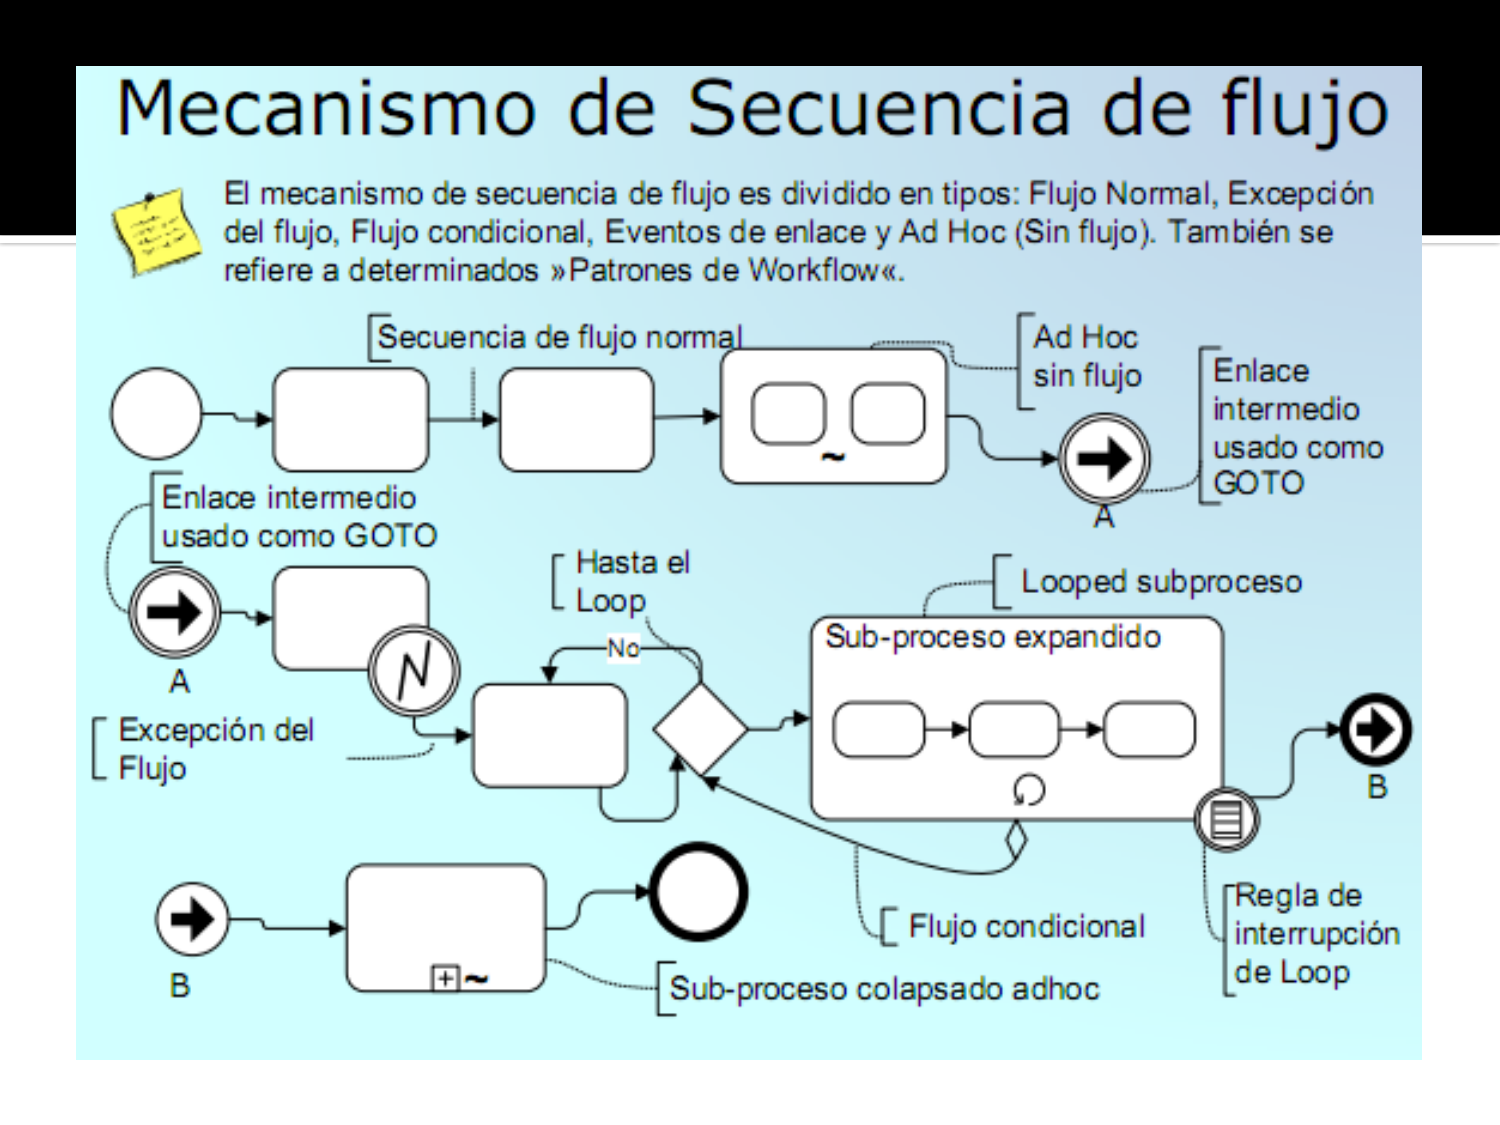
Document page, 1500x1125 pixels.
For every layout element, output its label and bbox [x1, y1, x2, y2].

picture [76, 66, 1422, 1060]
